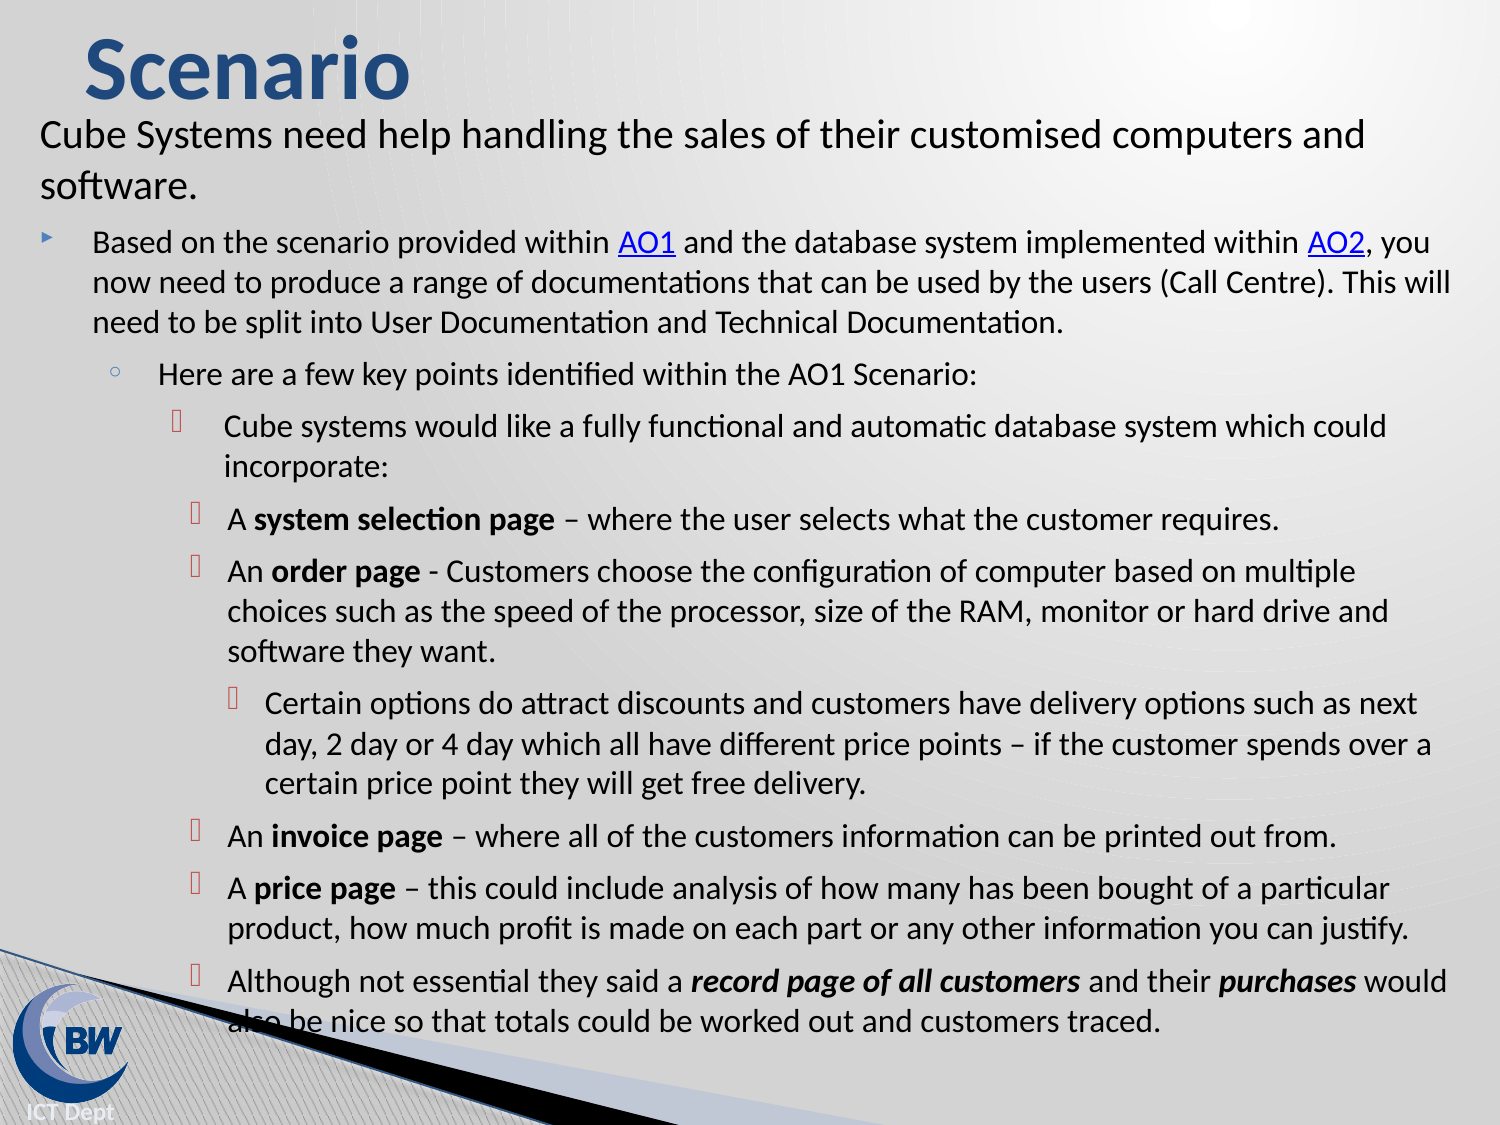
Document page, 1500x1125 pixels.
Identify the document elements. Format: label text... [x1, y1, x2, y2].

list Cube Systems need help handling the sales of their customised computers and software. Based on the scenario provided within AO1 and the database system implemented within AO2, you now need to produce a range of documentations that can be used by the users (Call Centre). This will need to be split into User Documentation and Technical Documentation. Here are a few key points identified within the AO1 Scenario: Cube systems would like a fully functional and automatic database system which could incorporate: A system selection page – where the user selects what the customer requires. An order page - Customers choose the configuration of computer based on multiple choices such as the speed of the processor, size of the RAM, monitor or hard drive and software they want. Certain options do attract discounts and customers have delivery options such as next day, 2 day or 4 day which all have different price points – if the customer spends over a certain price point they will get free delivery. An invoice page – where all of the customers information can be printed out from. A price page – this could include analysis of how many has been bought of a particular product, how much profit is made on each part or any other information you can justify. Although not essential they said a record page of all customers and their purchases would also be nice so that totals could be worked out and customers traced. [24, 99, 1475, 975]
title Scenario [70, 0, 1421, 127]
picture [0, 972, 141, 1114]
